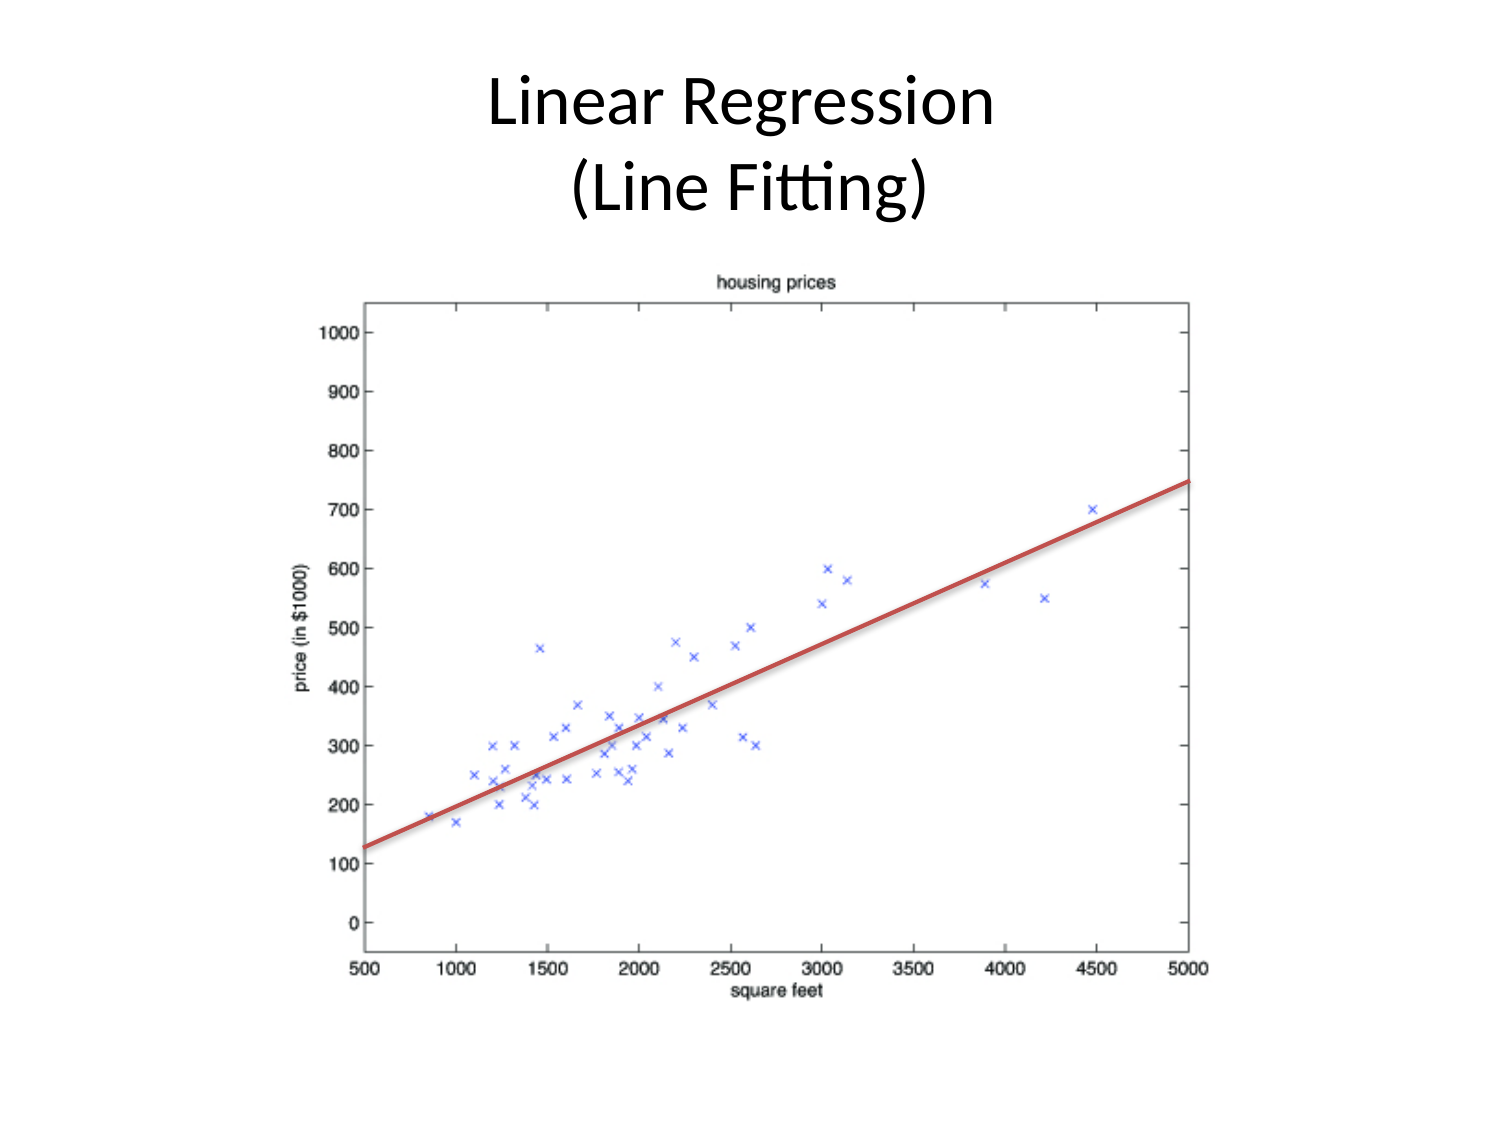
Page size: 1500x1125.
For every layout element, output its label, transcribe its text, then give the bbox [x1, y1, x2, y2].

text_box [362, 480, 1191, 849]
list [74, 262, 1426, 1006]
title Linear Regression (Line Fitting) [75, 45, 1425, 233]
